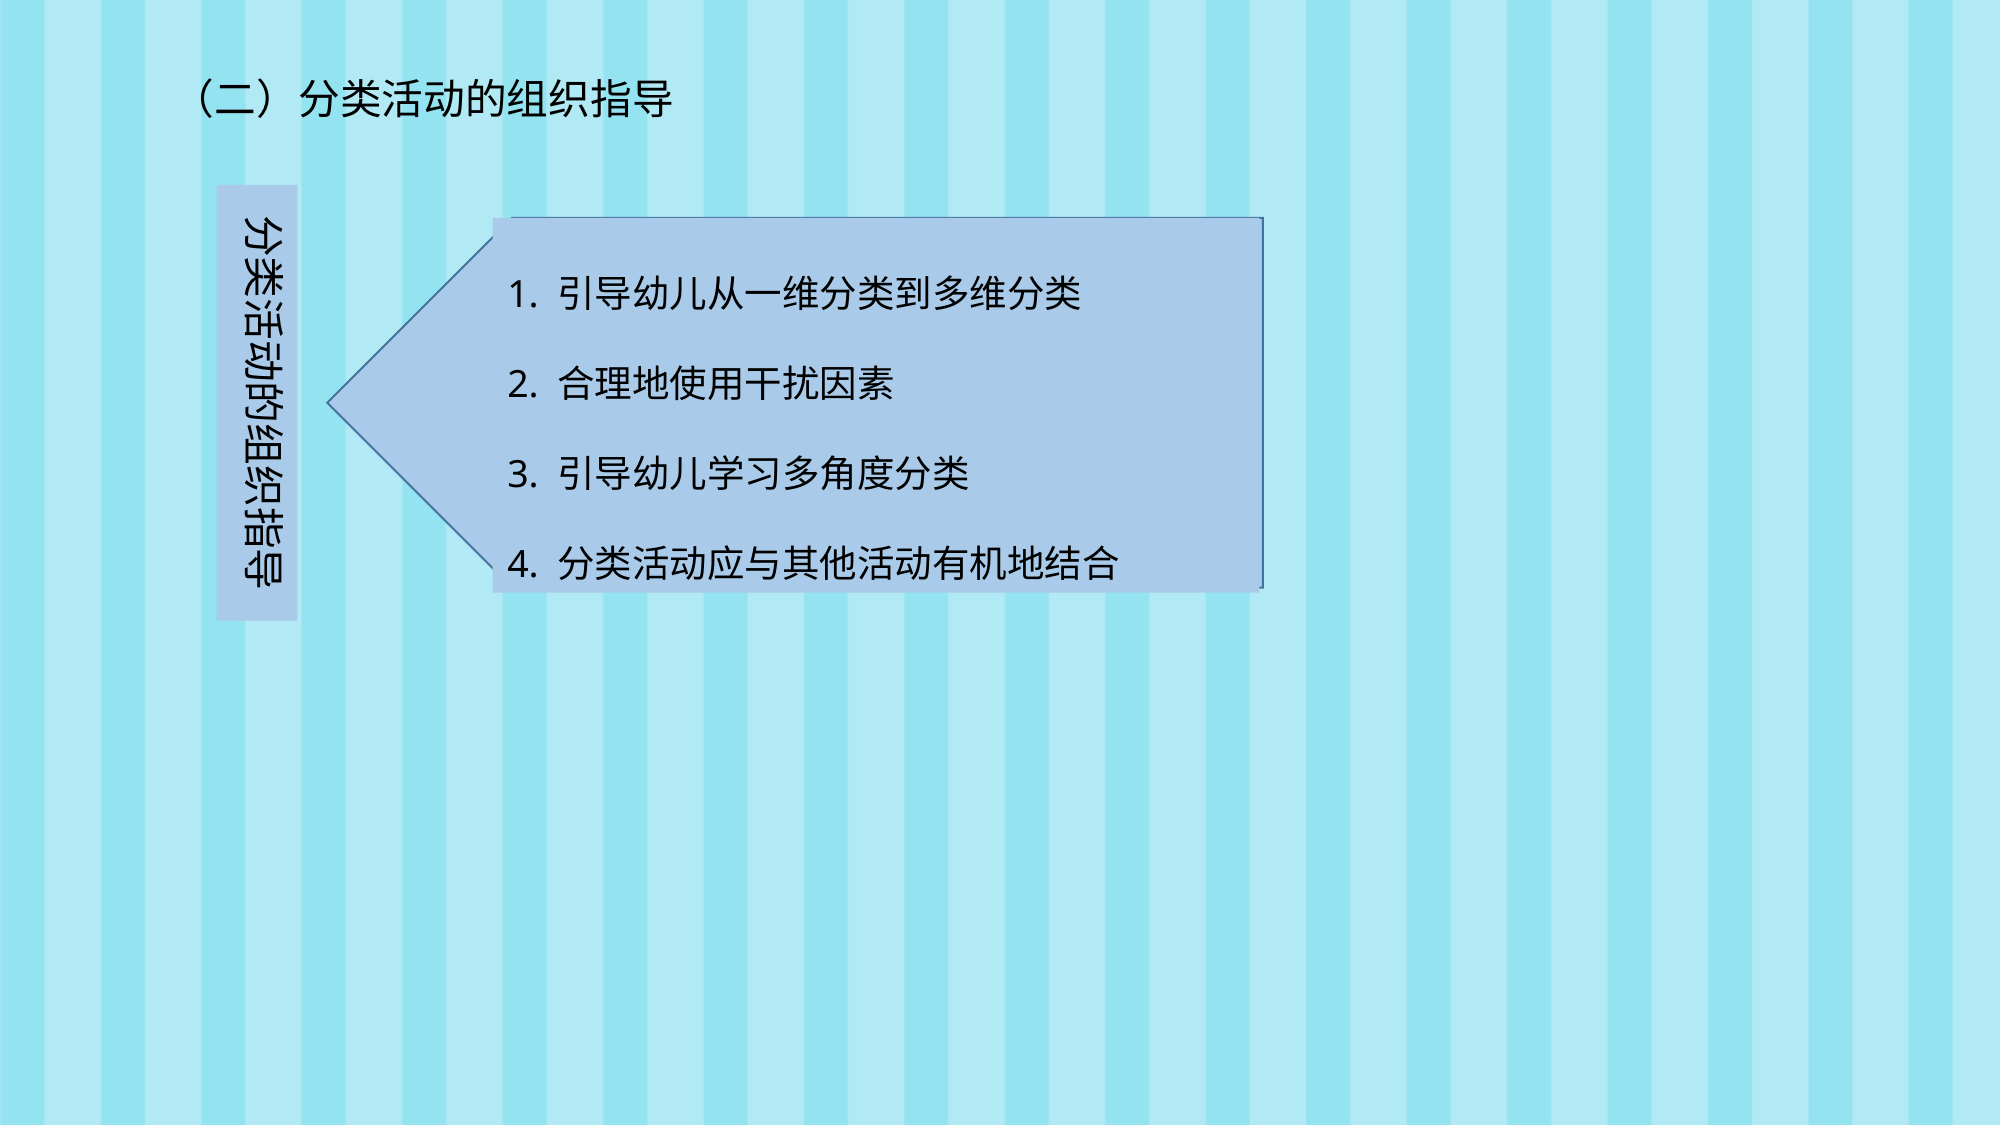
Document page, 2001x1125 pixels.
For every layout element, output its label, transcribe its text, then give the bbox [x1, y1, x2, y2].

text_box （二）分类活动的组织指导 [158, 65, 698, 130]
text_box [216, 184, 1263, 621]
picture [0, 0, 2000, 1125]
